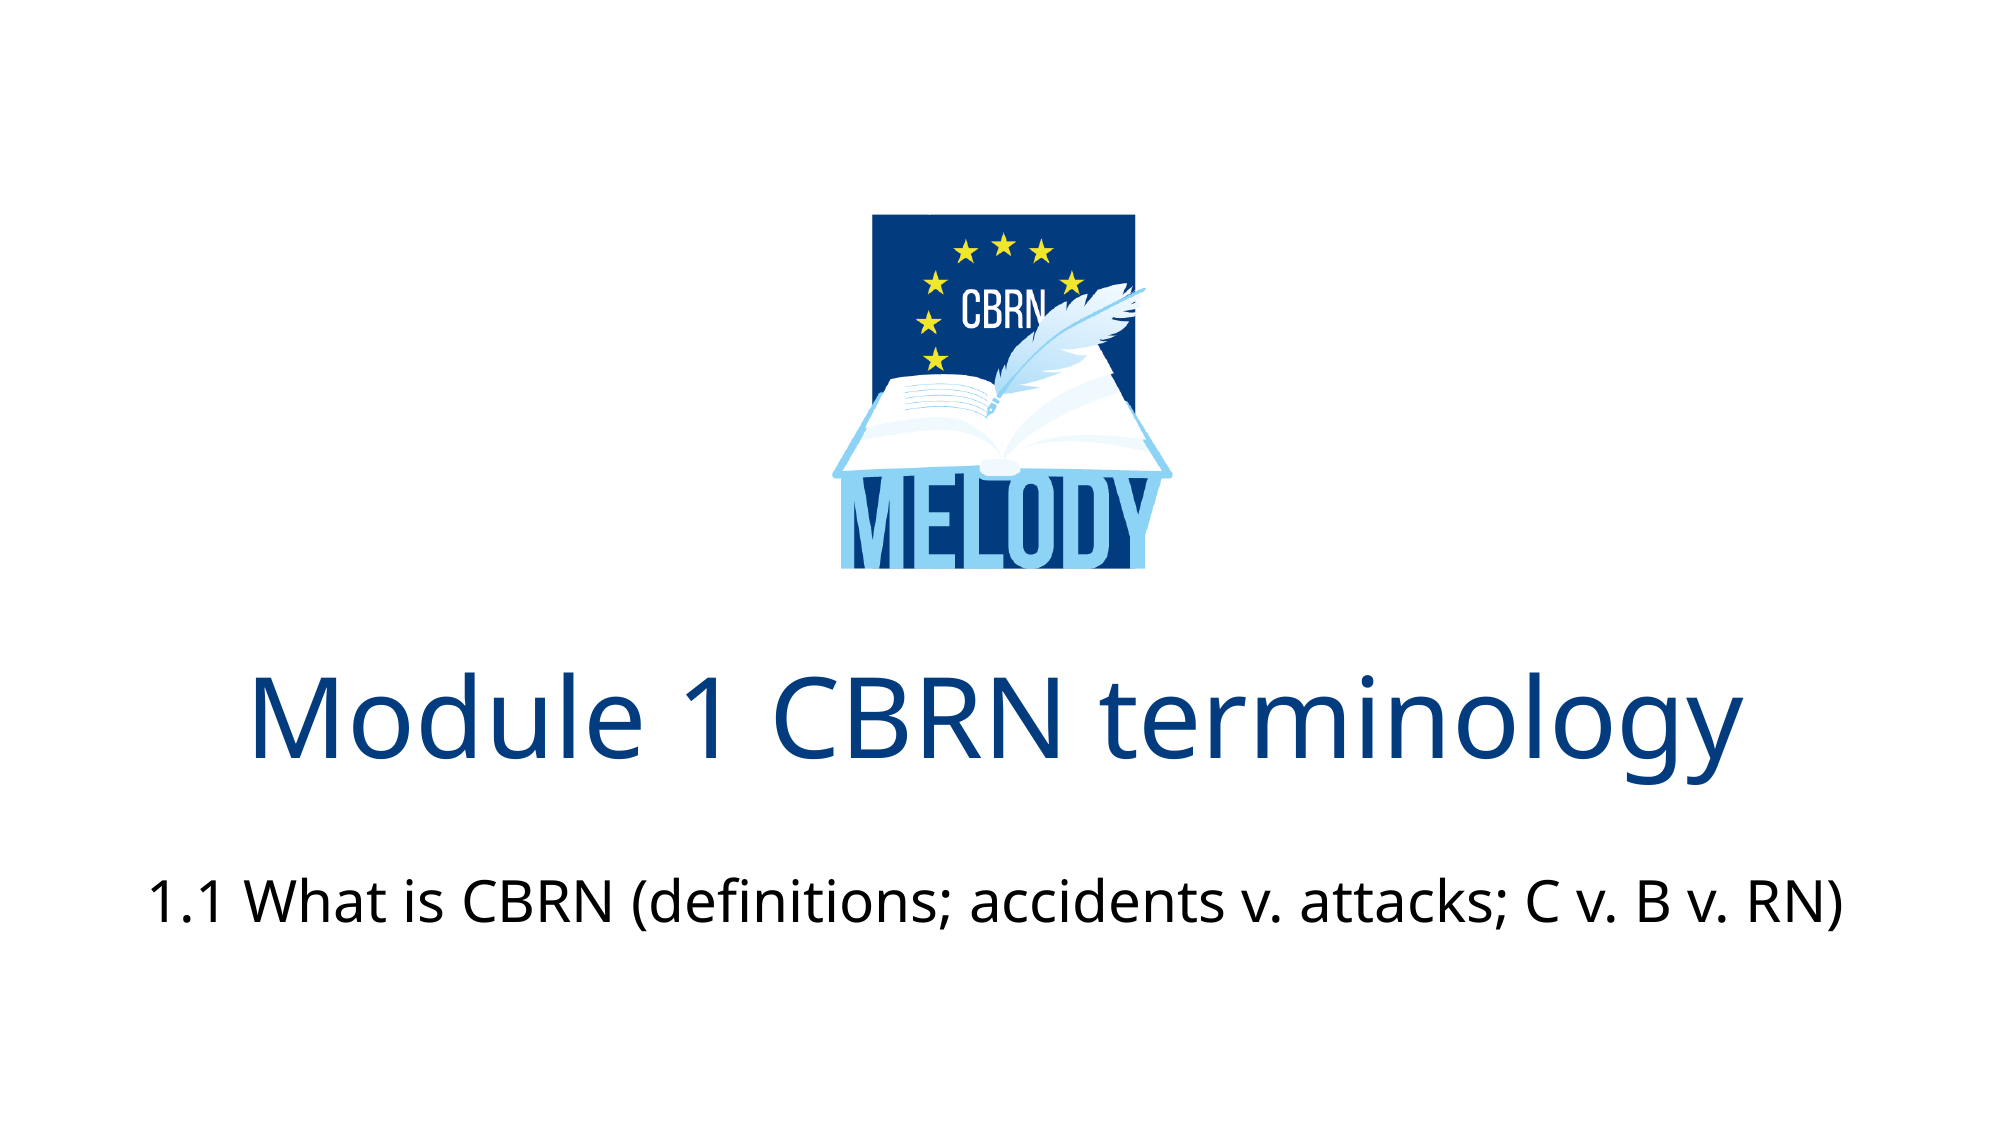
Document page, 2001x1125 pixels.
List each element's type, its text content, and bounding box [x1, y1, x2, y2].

title Module 1 CBRN terminology [96, 647, 1894, 797]
list 1.1 What is CBRN (definitions; accidents v. attacks; C v. B v. RN) [96, 843, 1894, 935]
picture [811, 193, 1189, 602]
